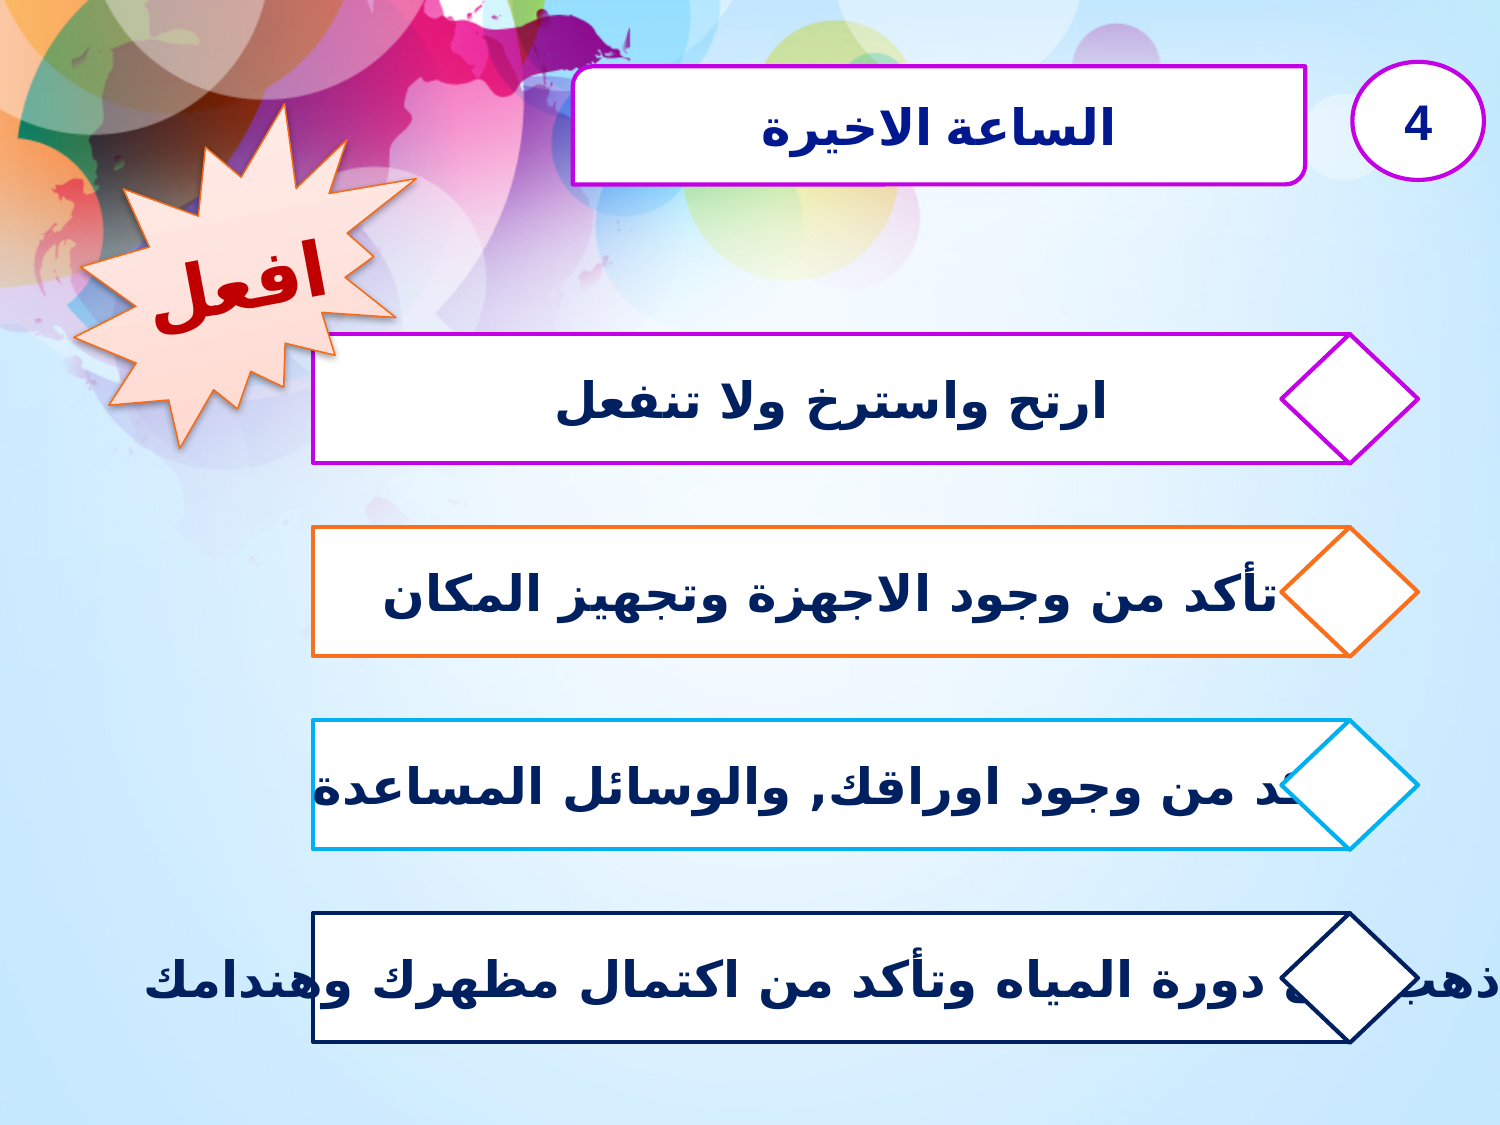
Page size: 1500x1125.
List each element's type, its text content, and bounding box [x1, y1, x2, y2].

text_box اذهب الى دورة المياه وتأكد من اكتمال مظهرك وهندامك [311, 911, 1347, 1044]
text_box تأكد من وجود اوراقك, والوسائل المساعدة [311, 718, 1347, 851]
text_box افعل [73, 103, 418, 450]
text_box [1279, 332, 1421, 466]
text_box تأكد من وجود الاجهزة وتجهيز المكان [311, 525, 1347, 658]
text_box [1279, 911, 1421, 1045]
text_box 4 [1350, 59, 1487, 183]
text_box ارتح واسترخ ولا تنفعل [311, 332, 1347, 465]
text_box [1279, 718, 1421, 852]
text_box [1279, 525, 1421, 659]
picture [0, 0, 1500, 1125]
text_box الساعة الاخيرة [570, 64, 1308, 187]
